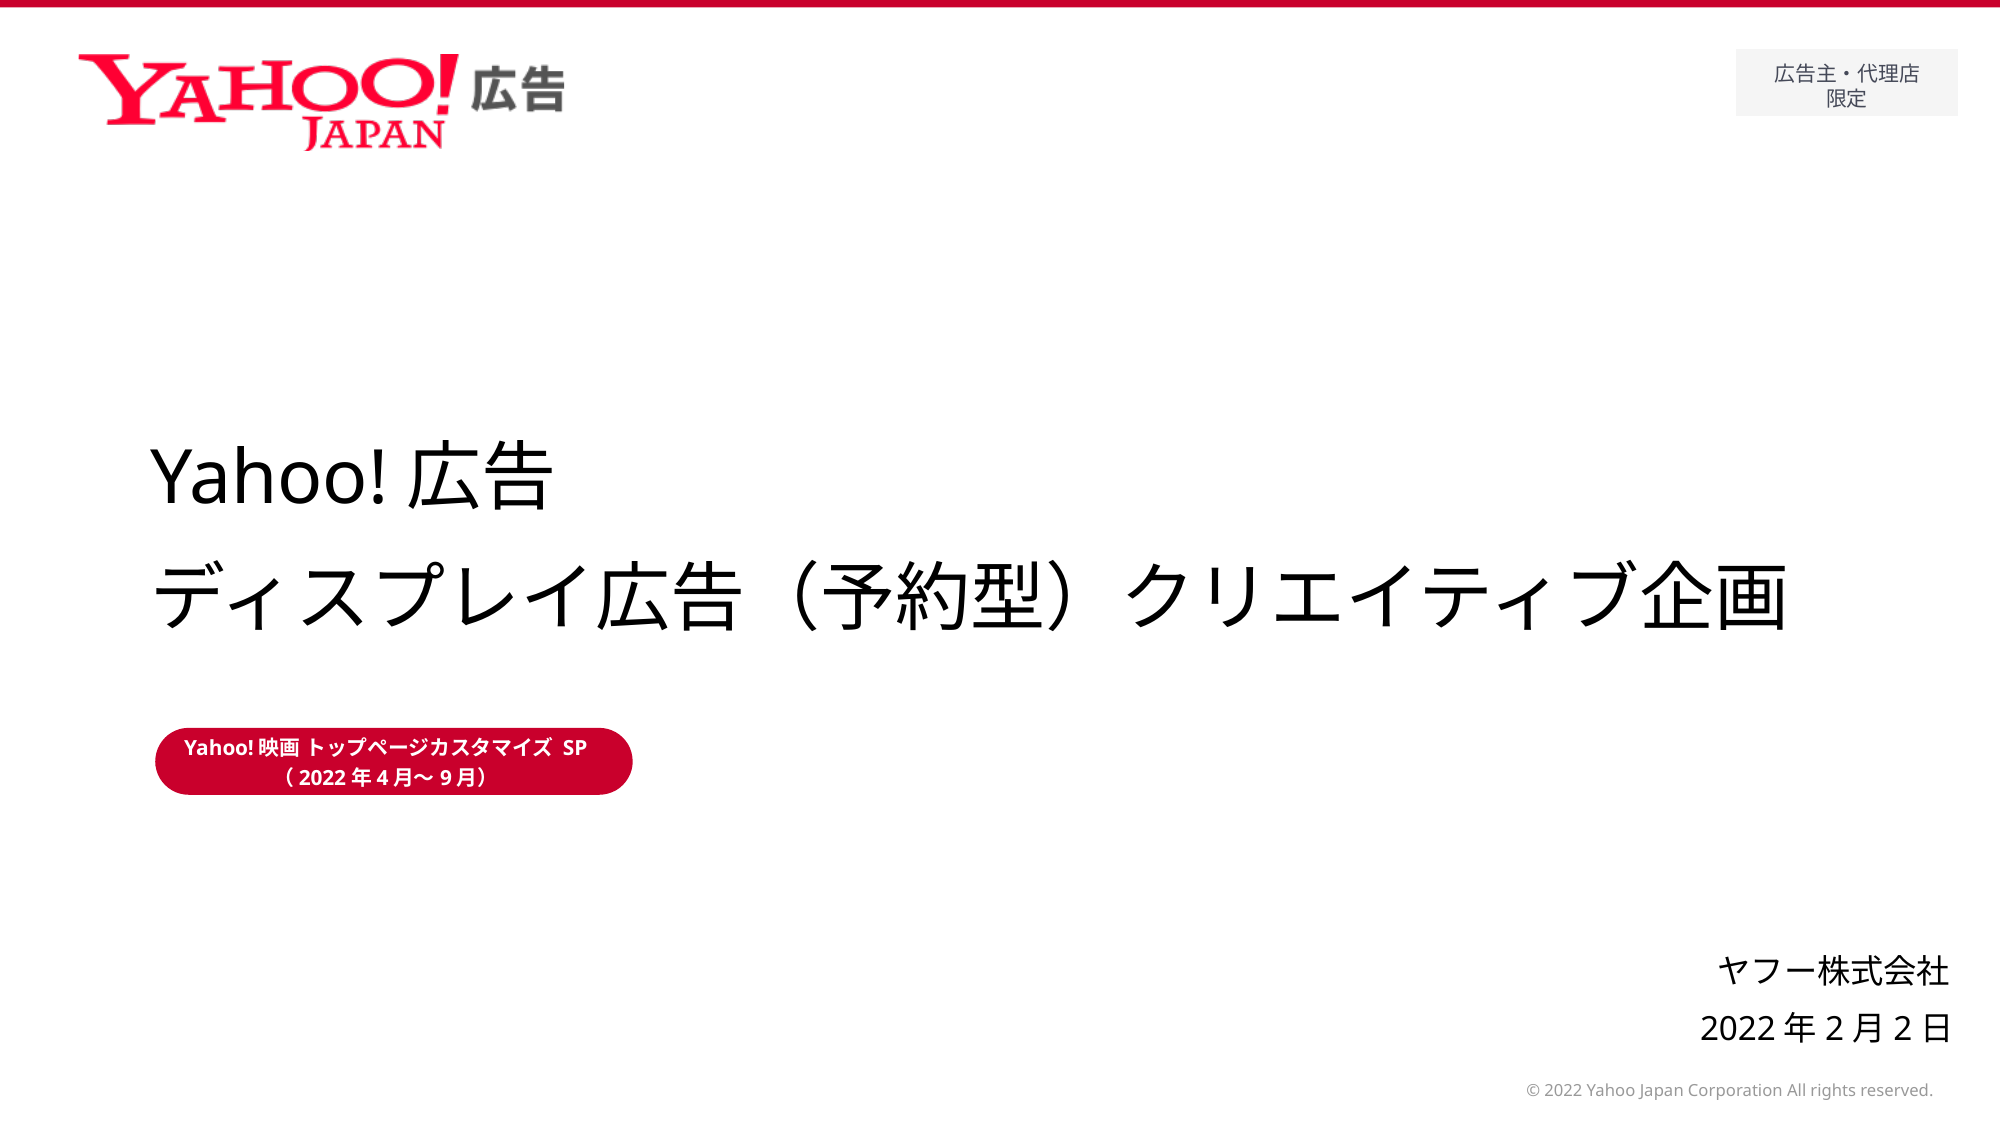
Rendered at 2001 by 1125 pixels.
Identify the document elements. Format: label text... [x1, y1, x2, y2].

list 2022年2月2日 [1578, 986, 1969, 1059]
list Yahoo!映画 トップページカスタマイズ SP （2022年4月～9月） [149, 727, 622, 787]
title Yahoo!広告 ディスプレイ広告（予約型）クリエイティブ企画 [135, 452, 1886, 587]
